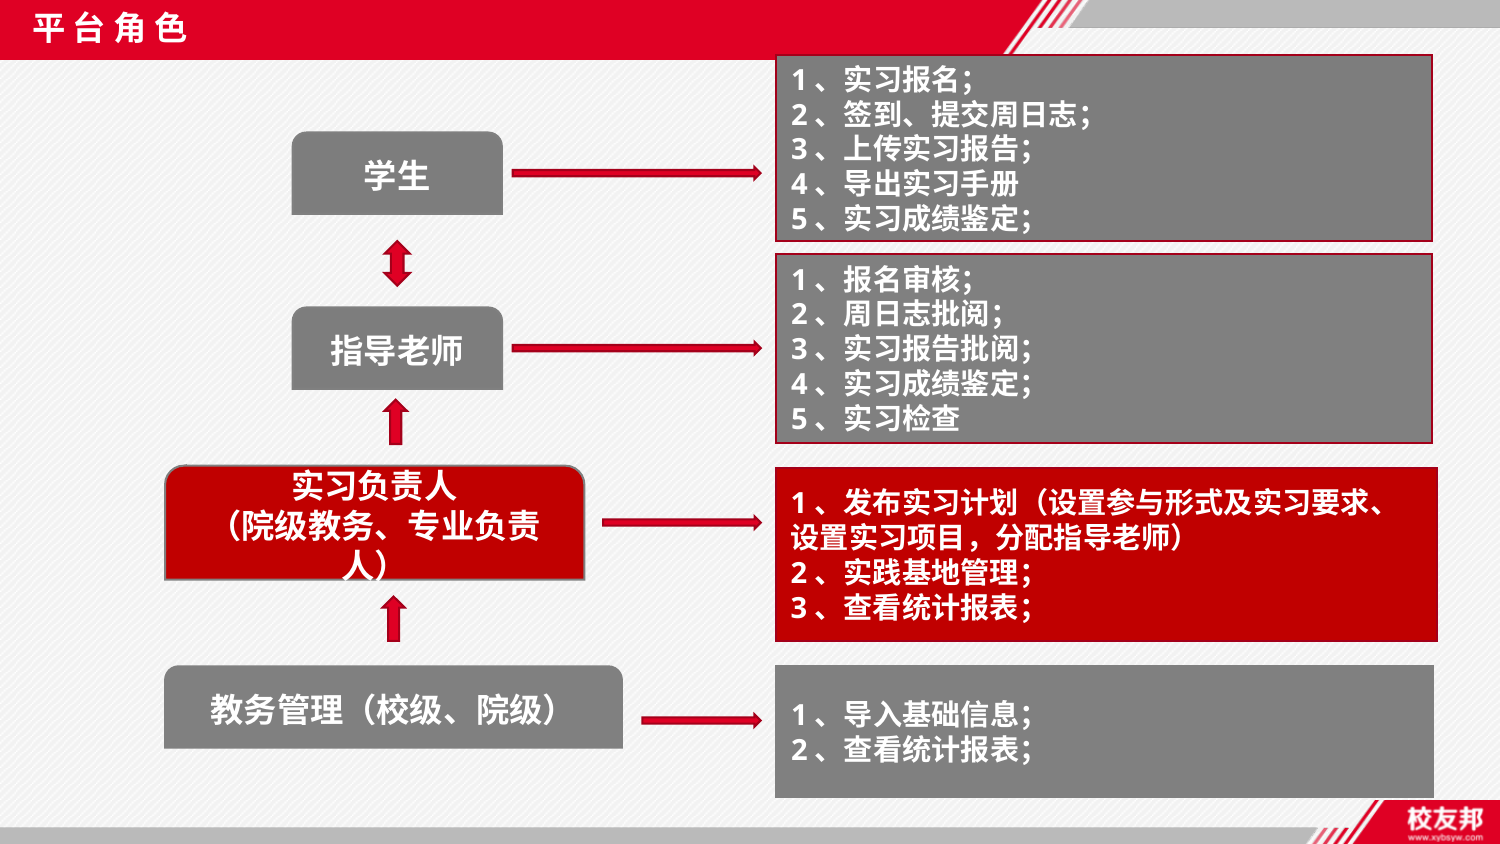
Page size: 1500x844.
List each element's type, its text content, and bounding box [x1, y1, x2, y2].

picture [0, 0, 1500, 844]
text_box 指导老师 [291, 306, 504, 390]
text_box [511, 164, 763, 182]
text_box [380, 595, 408, 642]
text_box [602, 513, 763, 532]
text_box [382, 398, 410, 446]
text_box 教务管理（校级、院级） [164, 665, 623, 749]
text_box 1、导入基础信息； 2、查看统计报表； [775, 665, 1434, 798]
text_box 实习负责人 （院级教务、专业负责人） [164, 464, 586, 581]
text_box 1、报名审核； 2、周日志批阅； 3、实习报告批阅； 4、实习成绩鉴定； 5、实习检查 [775, 253, 1433, 444]
text_box 1、发布实习计划（设置参与形式及实习要求、设置实习项目，分配指导老师） 2、实践基地管理； 3、查看统计报表； [775, 467, 1438, 642]
text_box [382, 239, 413, 288]
text_box 学生 [291, 131, 503, 215]
text_box [511, 339, 763, 357]
text_box [641, 711, 763, 730]
text_box 平 台 角 色 [24, 0, 196, 55]
text_box 1、实习报名； 2、签到、提交周日志； 3、上传实习报告； 4、导出实习手册 5、实习成绩鉴定； [775, 54, 1433, 242]
